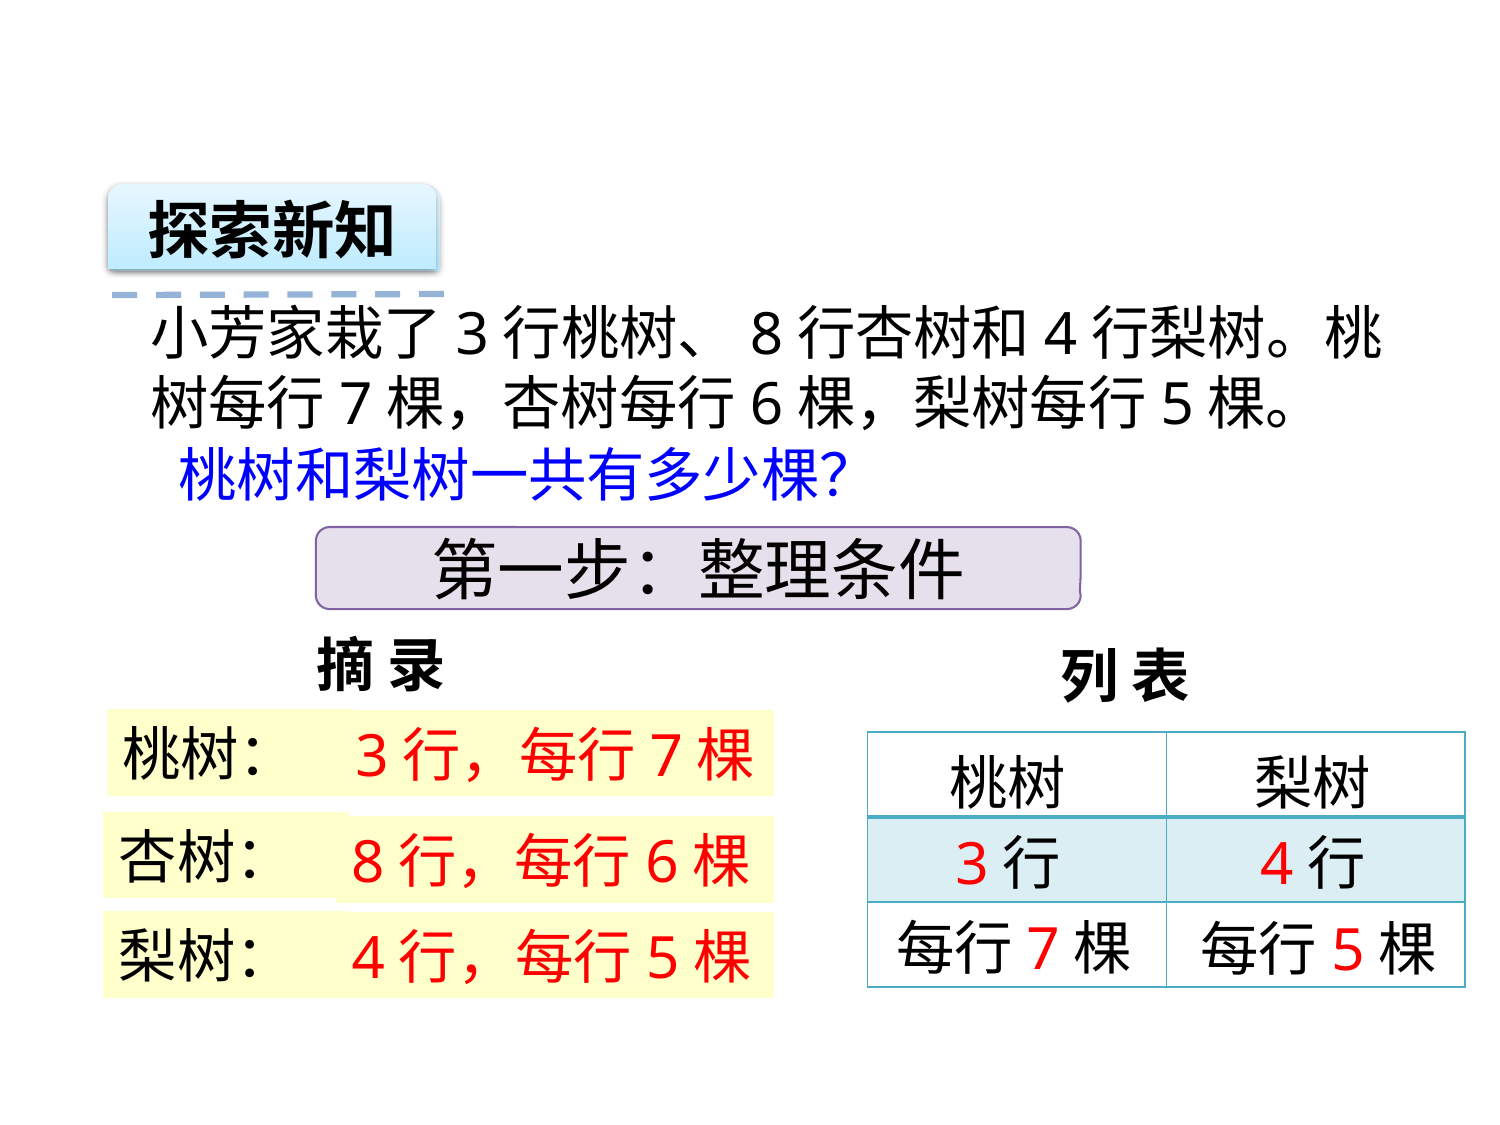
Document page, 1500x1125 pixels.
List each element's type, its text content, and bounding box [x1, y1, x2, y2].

text_box 梨树 [1219, 739, 1407, 819]
text_box 3行，每行7棵 [340, 710, 774, 796]
text_box 桃树和梨树一共有多少棵？ [163, 430, 1105, 515]
text_box 3行 [914, 818, 1102, 903]
text_box 每行5棵 [1172, 904, 1466, 990]
text_box 列 表 [1045, 632, 1294, 717]
table_cell [1407, 819, 1464, 901]
text_box 每行7棵 [867, 903, 1161, 989]
text_box 8行，每行6棵 [336, 817, 774, 902]
table_cell [1102, 819, 1166, 901]
text_box 4行，每行5棵 [336, 912, 774, 998]
text_box 第一步：整理条件 [315, 527, 1081, 610]
text_box 桃树 [914, 738, 1102, 818]
text_box 4行 [1219, 819, 1407, 904]
text_box 杏树： [104, 812, 349, 898]
table_cell [868, 819, 914, 901]
text_box 小芳家栽了3行桃树、8行杏树和4行梨树。桃树每行7棵，杏树每行6棵，梨树每行5棵。 [135, 289, 1413, 444]
table_cell [1167, 903, 1219, 986]
text_box 摘 录 [301, 620, 550, 706]
table_header [868, 733, 1166, 815]
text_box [111, 186, 453, 296]
text_box 桃树： [107, 710, 340, 795]
table_cell [1161, 903, 1166, 986]
table_header [1167, 733, 1464, 815]
table_cell [1167, 819, 1219, 901]
text_box 梨树： [104, 912, 336, 997]
